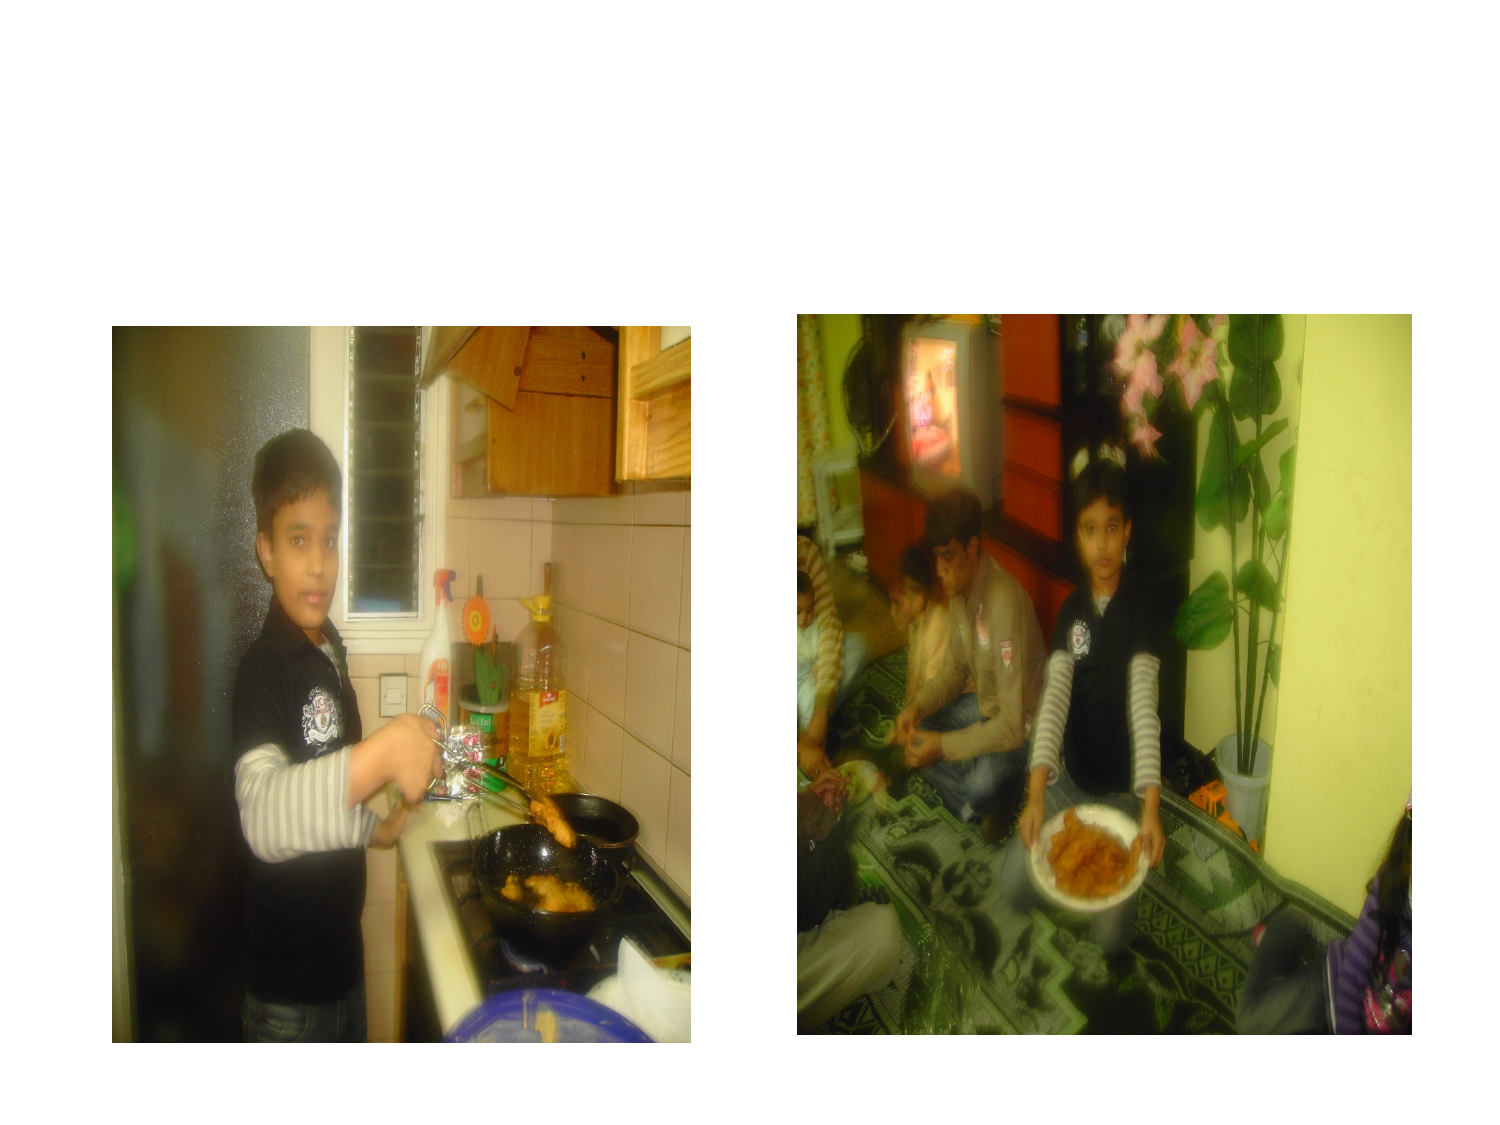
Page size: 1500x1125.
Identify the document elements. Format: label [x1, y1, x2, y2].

picture [796, 314, 1412, 1036]
picture [111, 326, 692, 1043]
